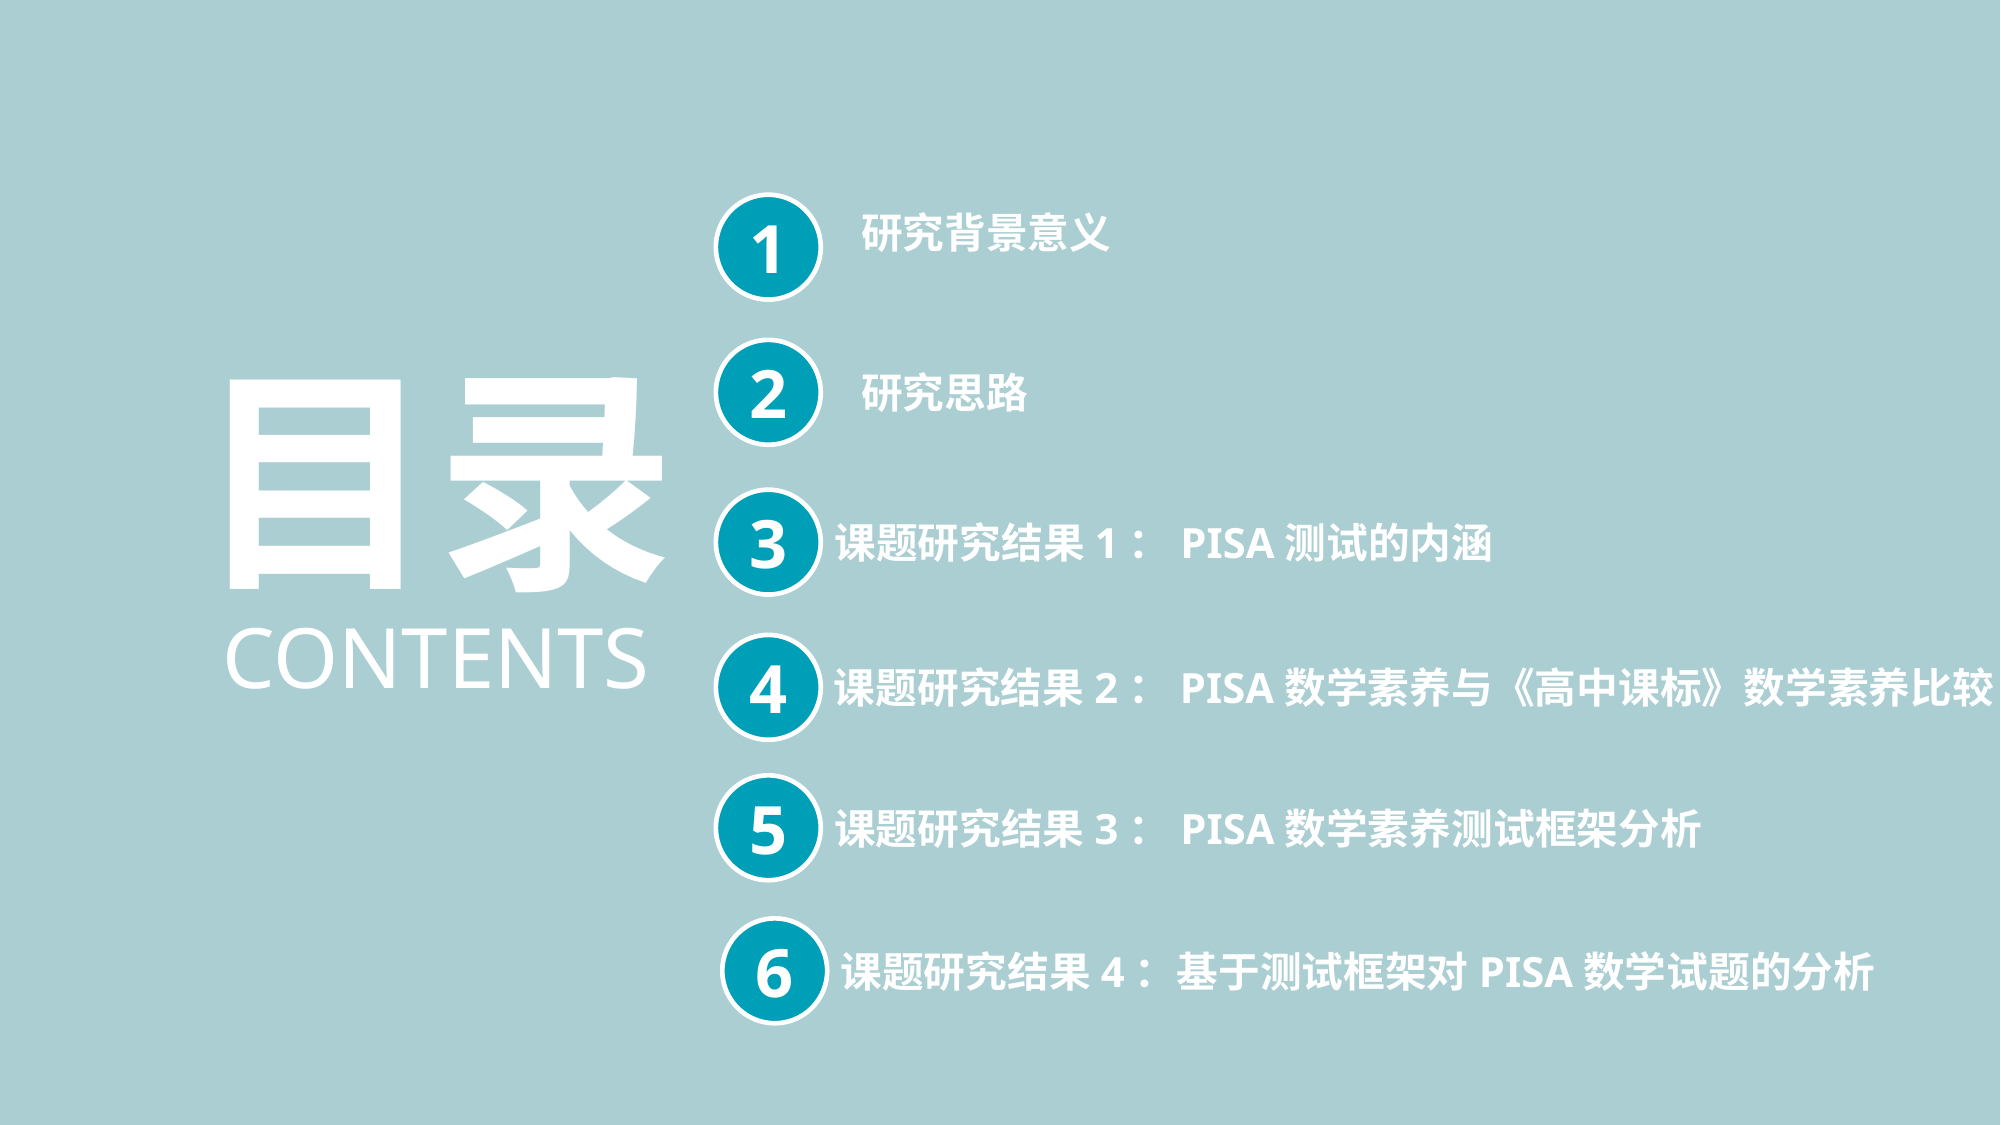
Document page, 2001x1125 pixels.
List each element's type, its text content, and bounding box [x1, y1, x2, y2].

text_box 6 [722, 918, 828, 1024]
text_box 课题研究结果3：PISA数学素养测试框架分析 [819, 795, 1717, 860]
text_box 1 [715, 194, 821, 300]
text_box 2 [715, 339, 821, 445]
text_box 目录 [181, 323, 691, 626]
text_box 研究思路 [846, 359, 1043, 425]
text_box 3 [715, 489, 821, 595]
text_box 5 [715, 775, 821, 881]
text_box CONTENTS [207, 626, 665, 713]
text_box 4 [715, 634, 821, 740]
text_box 课题研究结果4：基于测试框架对PISA数学试题的分析 [825, 938, 1891, 1003]
text_box 课题研究结果2：PISA数学素养与《高中课标》数学素养比较 [819, 654, 2000, 720]
text_box 课题研究结果1：PISA测试的内涵 [819, 509, 1509, 575]
text_box 研究背景意义 [846, 199, 1127, 264]
